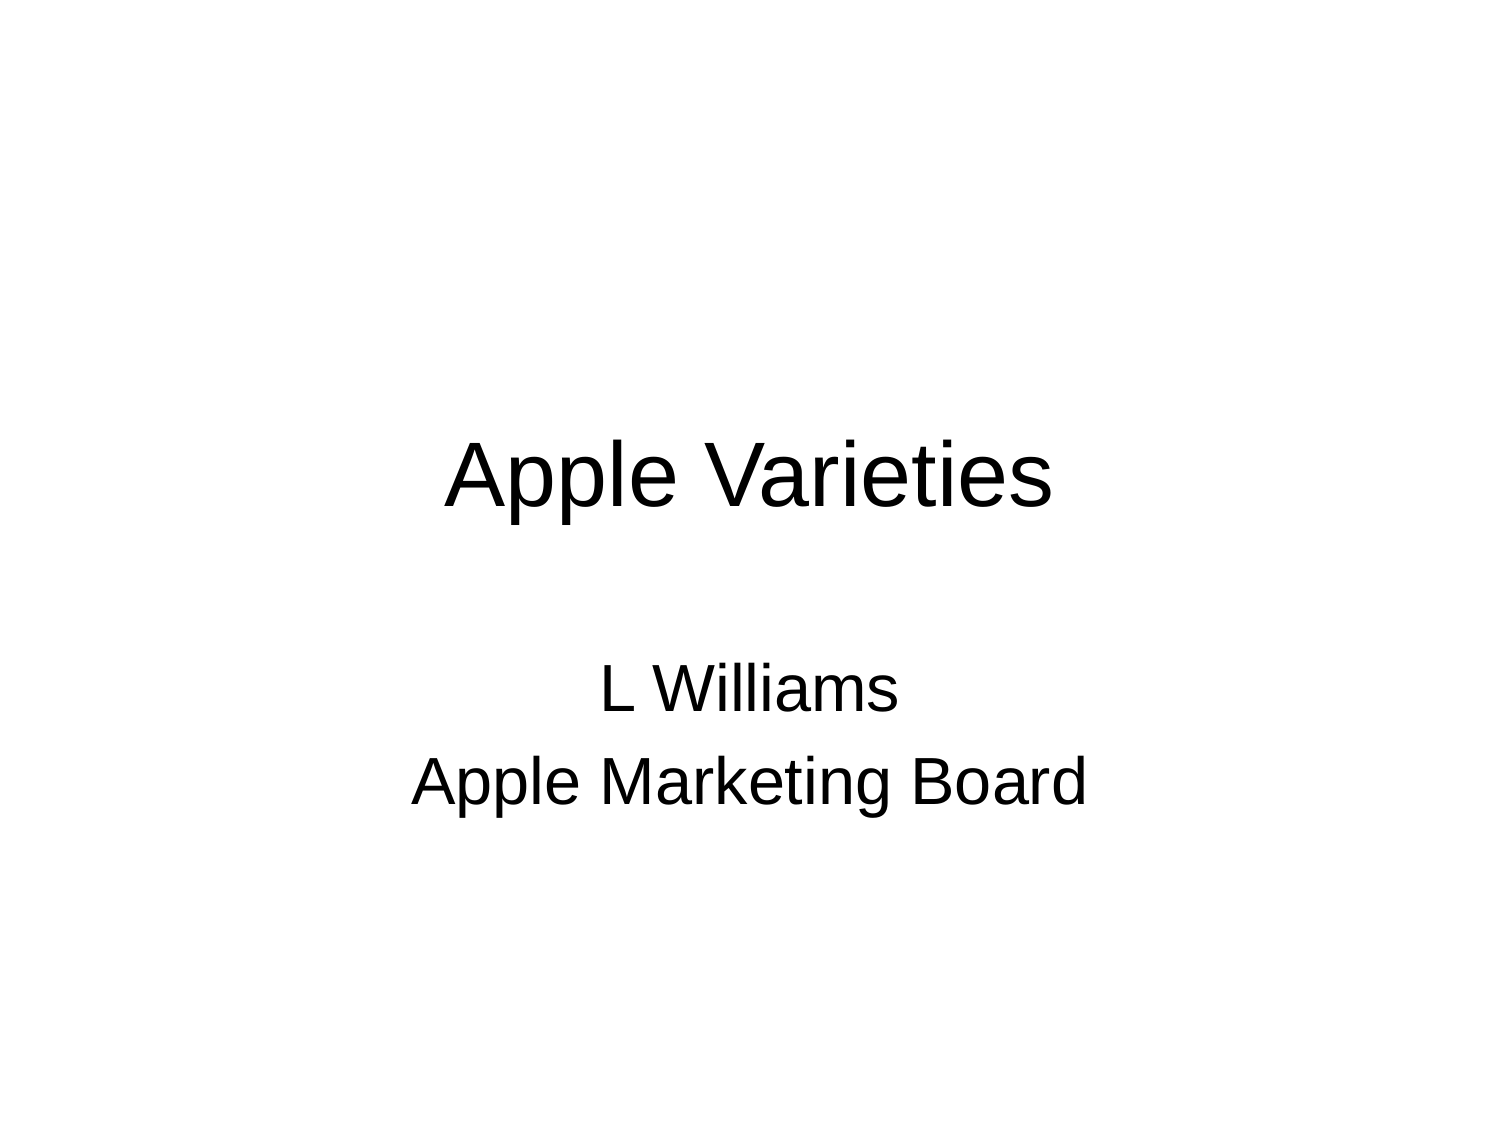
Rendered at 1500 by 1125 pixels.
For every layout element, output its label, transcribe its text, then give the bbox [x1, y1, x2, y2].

subtitle L Williams Apple Marketing Board [224, 637, 1276, 926]
title Apple Varieties [112, 349, 1388, 591]
